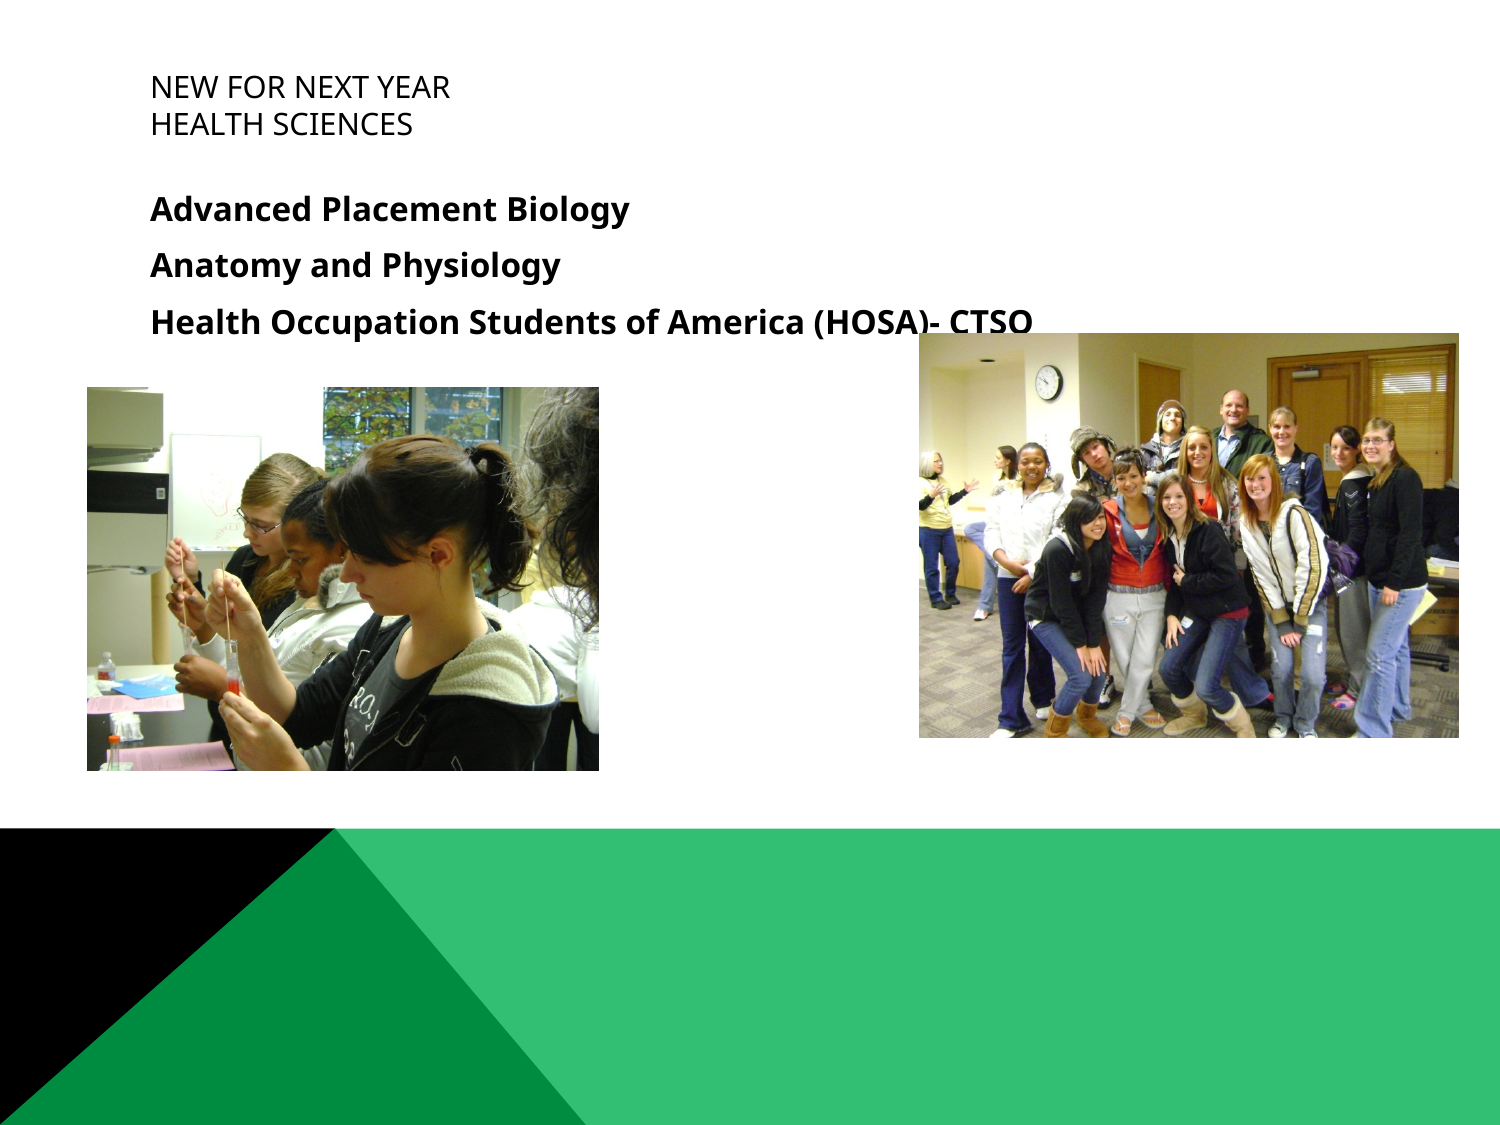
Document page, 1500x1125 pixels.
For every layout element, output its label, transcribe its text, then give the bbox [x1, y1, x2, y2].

list Advanced Placement Biology Anatomy and Physiology Health Occupation Students of America (HOSA)- CTSO [135, 180, 1369, 768]
title New for Next Year Health Sciences [135, 60, 1369, 150]
picture [87, 387, 599, 771]
picture [919, 332, 1459, 738]
